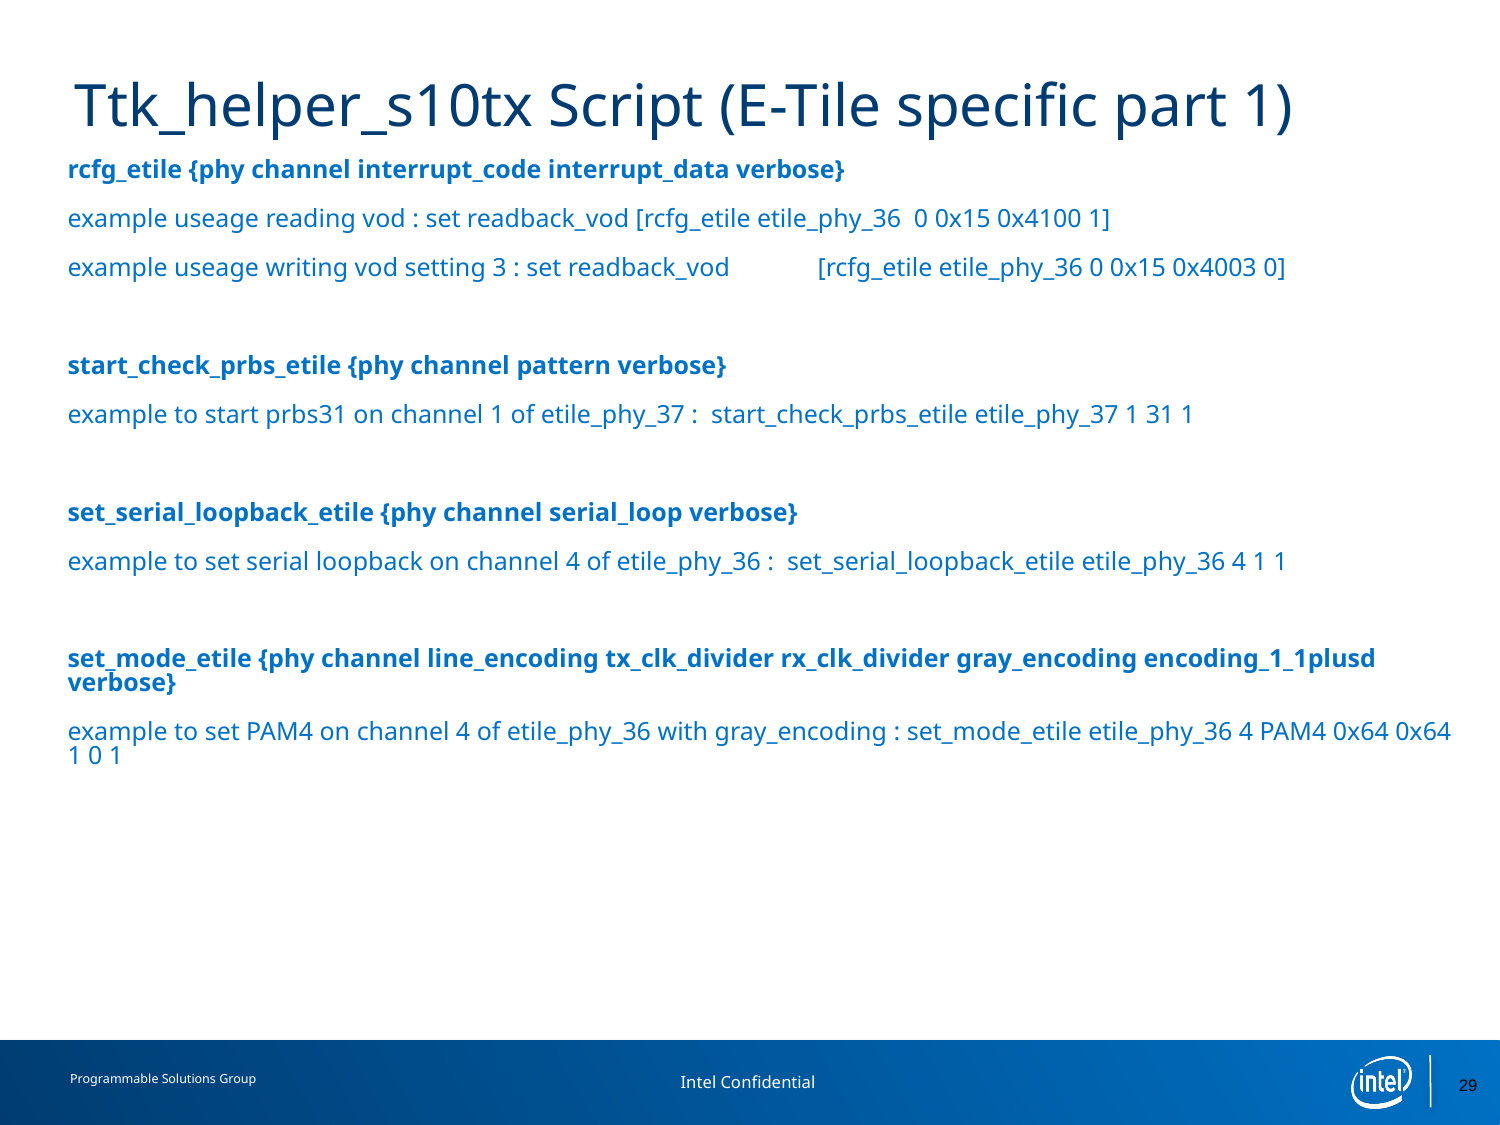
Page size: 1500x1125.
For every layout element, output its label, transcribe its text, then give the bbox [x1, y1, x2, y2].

list rcfg_etile {phy channel interrupt_code interrupt_data verbose} example useage reading vod : set readback_vod [rcfg_etile etile_phy_36 0 0x15 0x4100 1] example useage writing vod setting 3 : set readback_vod [rcfg_etile etile_phy_36 0 0x15 0x4003 0] start_check_prbs_etile {phy channel pattern verbose} example to start prbs31 on channel 1 of etile_phy_37 : start_check_prbs_etile etile_phy_37 1 31 1 set_serial_loopback_etile {phy channel serial_loop verbose} example to set serial loopback on channel 4 of etile_phy_36 : set_serial_loopback_etile etile_phy_36 4 1 1 set_mode_etile {phy channel line_encoding tx_clk_divider rx_clk_divider gray_encoding encoding_1_1plusd verbose} example to set PAM4 on channel 4 of etile_phy_36 with gray_encoding : set_mode_etile etile_phy_36 4 PAM4 0x64 0x64 1 0 1 [67, 159, 1463, 1033]
title Ttk_helper_s10tx Script (E-Tile specific part 1) [74, 67, 1425, 159]
slide_number 29 [1127, 1055, 1478, 1116]
